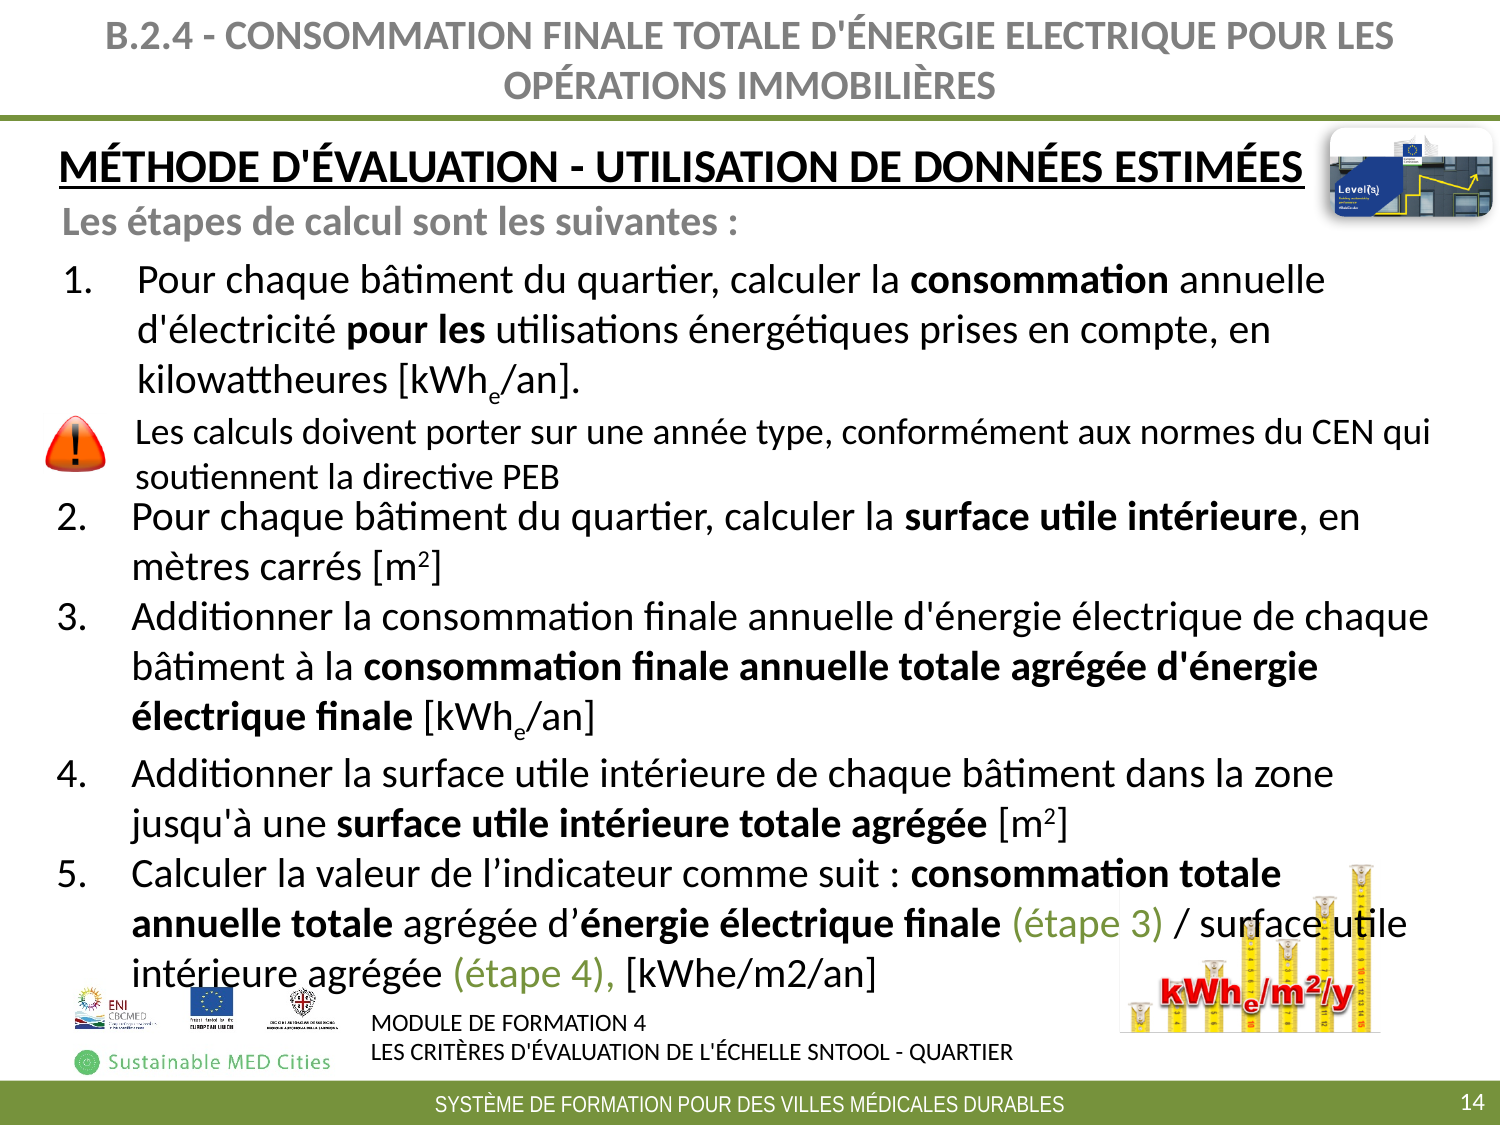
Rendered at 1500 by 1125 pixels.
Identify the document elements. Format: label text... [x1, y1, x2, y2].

title B.2.4 - CONSOMMATION FINALE TOTALE D'ÉNERGIE ELECTRIQUE POUR LES OPÉRATIONS IMMOBILIÈRES [0, 0, 1500, 117]
slide_number ‹#› [1149, 1078, 1500, 1123]
picture [1329, 127, 1493, 217]
text_box Les calculs doivent porter sur une année type, conformément aux normes du CEN qui soutiennent la directive PEB [120, 399, 1500, 505]
picture [1089, 858, 1423, 1041]
picture [62, 1054, 356, 1080]
text_box Les étapes de calcul sont les suivantes : Pour chaque bâtiment du quartier, calculer la consommation annuelle d'électricité pour les utilisations énergétiques prises en compte, en kilowattheures [kWhe/an]. [47, 186, 1500, 365]
picture [43, 412, 107, 474]
text_box Pour chaque bâtiment du quartier, calculer la surface utile intérieure, en mètres carrés [m2] Additionner la consommation finale annuelle d'énergie électrique de chaque bâtiment à la consommation finale annuelle totale agrégée d'énergie électrique finale [kWhe/an] Additionner la surface utile intérieure de chaque bâtiment dans la zone jusqu'à une surface utile intérieure totale agrégée [m2] Calculer la valeur de l’indicateur comme suit : consommation totale annuelle totale agrégée d’énergie électrique finale (étape 3) / surface utile intérieure agrégée (étape 4), [kWhe/m2/an] [41, 481, 1454, 1054]
text_box MÉTHODE D'ÉVALUATION - UTILISATION DE DONNÉES ESTIMÉES [43, 128, 1327, 216]
